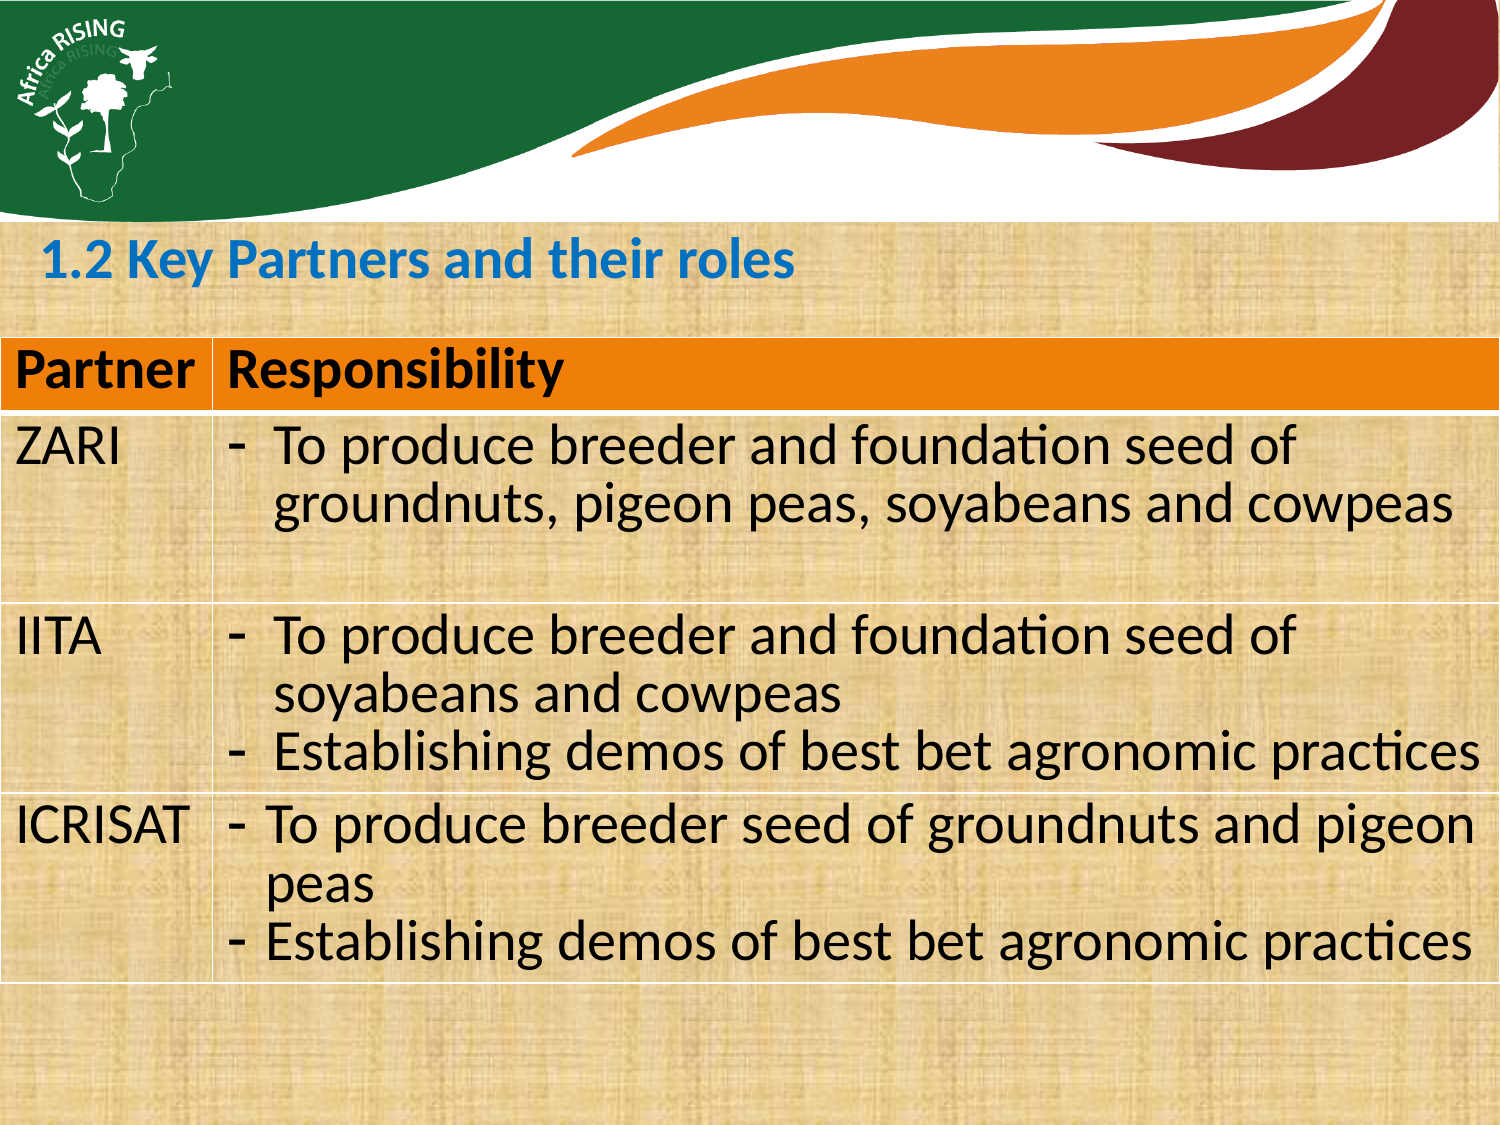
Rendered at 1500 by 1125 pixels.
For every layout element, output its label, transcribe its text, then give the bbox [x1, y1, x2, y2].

picture [0, 0, 1500, 337]
table_cell To produce breeder seed of groundnuts and pigeon peas Establishing demos of best bet agronomic practices [213, 794, 1499, 982]
table_cell To produce breeder and foundation seed of soyabeans and cowpeas Establishing demos of best bet agronomic practices [213, 604, 1499, 792]
table_cell IITA [1, 604, 212, 792]
table_cell ZARI [1, 416, 212, 602]
table_cell ICRISAT [1, 794, 212, 982]
table_cell To produce breeder and foundation seed of groundnuts, pigeon peas, soyabeans and cowpeas [213, 416, 1499, 602]
table_header Responsibility [213, 338, 1499, 410]
picture [0, 984, 1500, 1125]
text_box 1.2 Key Partners and their roles [24, 212, 1500, 298]
table_header Partner [1, 338, 212, 410]
